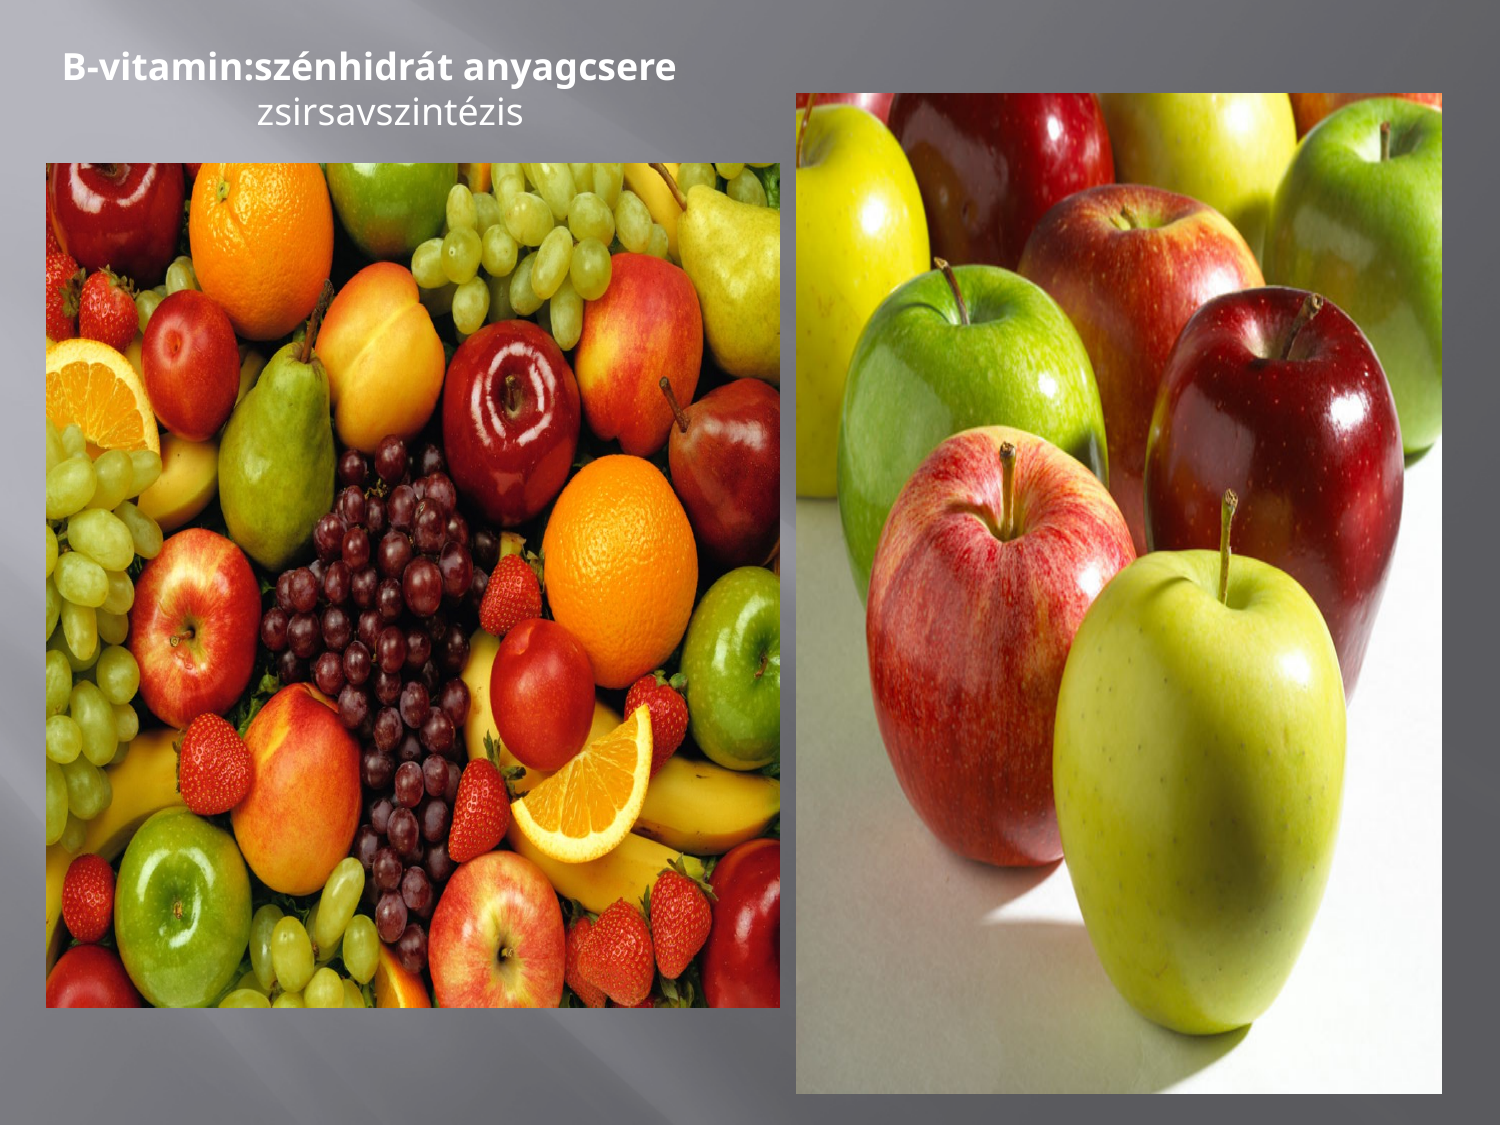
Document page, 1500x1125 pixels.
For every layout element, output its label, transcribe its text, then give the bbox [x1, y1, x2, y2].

text_box B-vitamin:szénhidrát anyagcsere zsirsavszintézis [46, 35, 1266, 140]
picture [796, 93, 1442, 1094]
picture [46, 163, 780, 1008]
